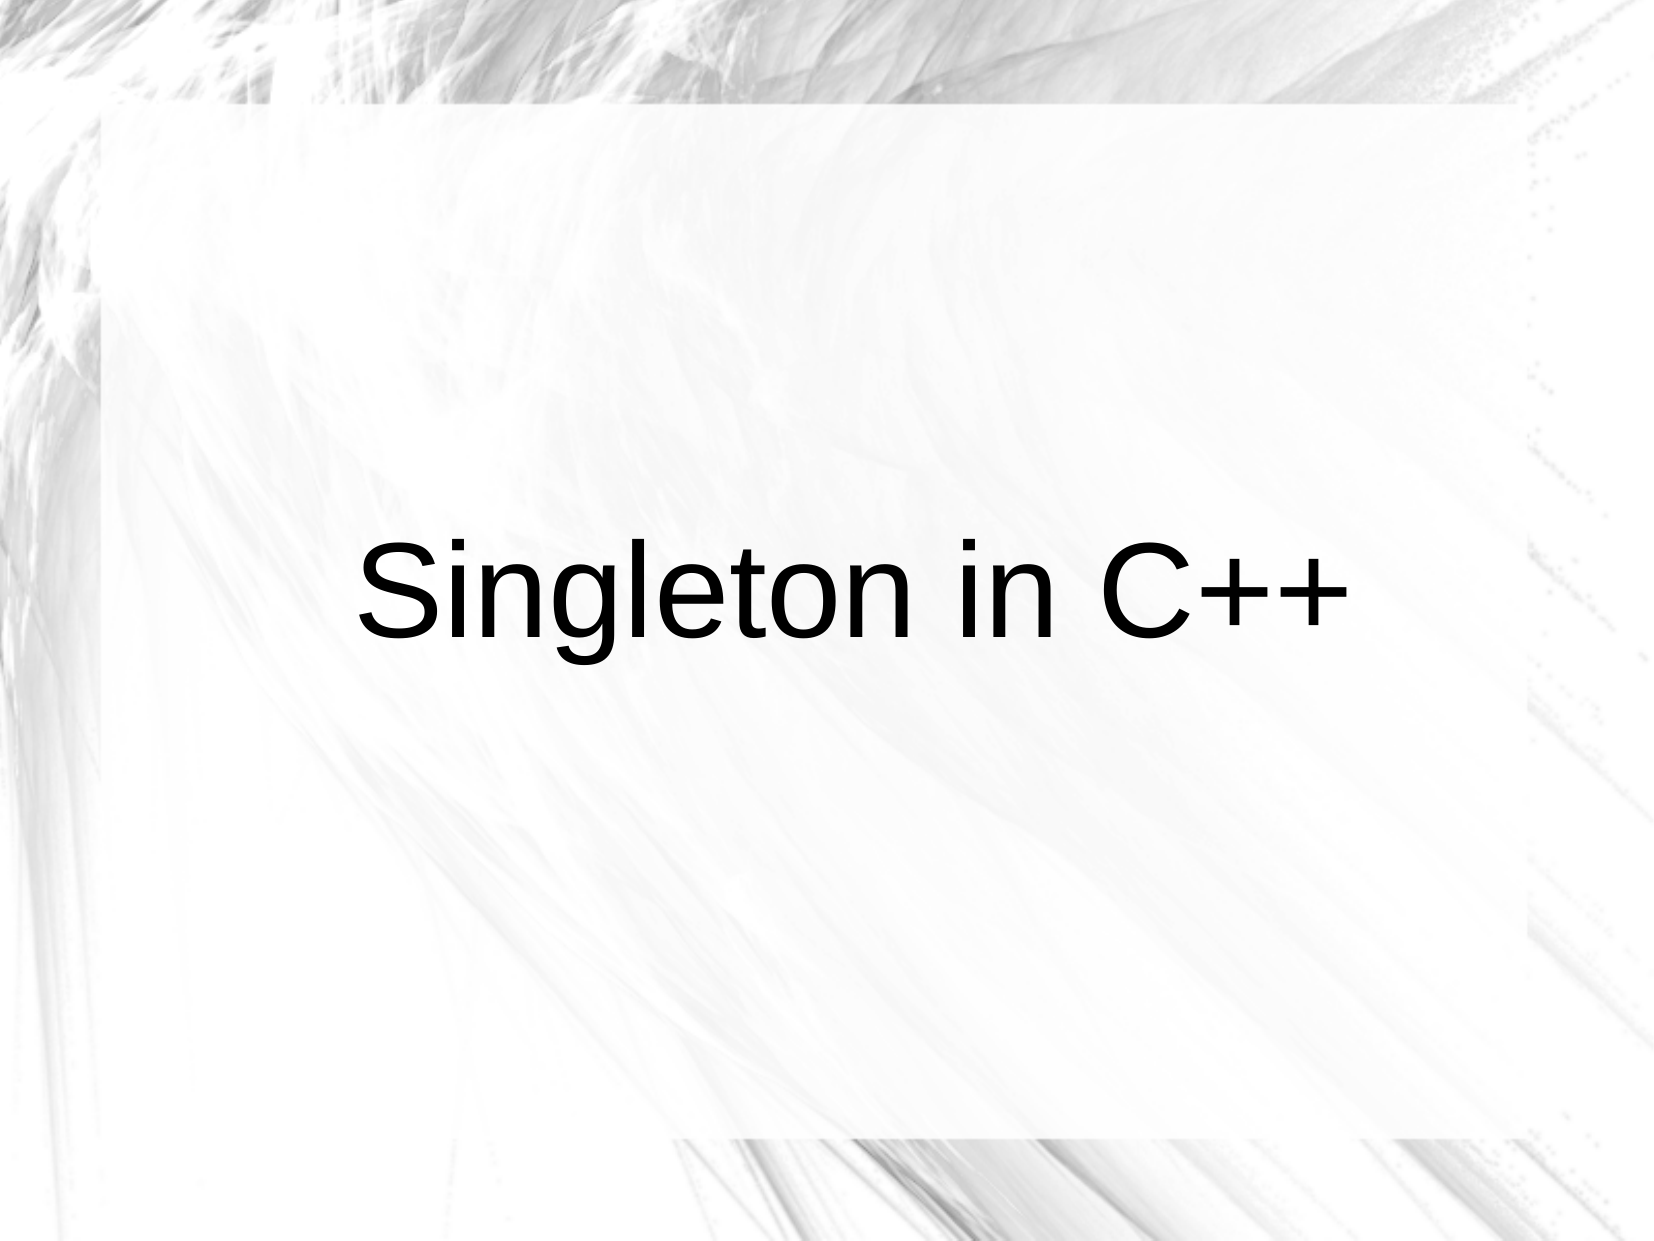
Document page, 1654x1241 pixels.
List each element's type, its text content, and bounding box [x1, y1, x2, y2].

list Singleton in C++ [118, 319, 1571, 1109]
picture [0, 0, 1654, 1241]
